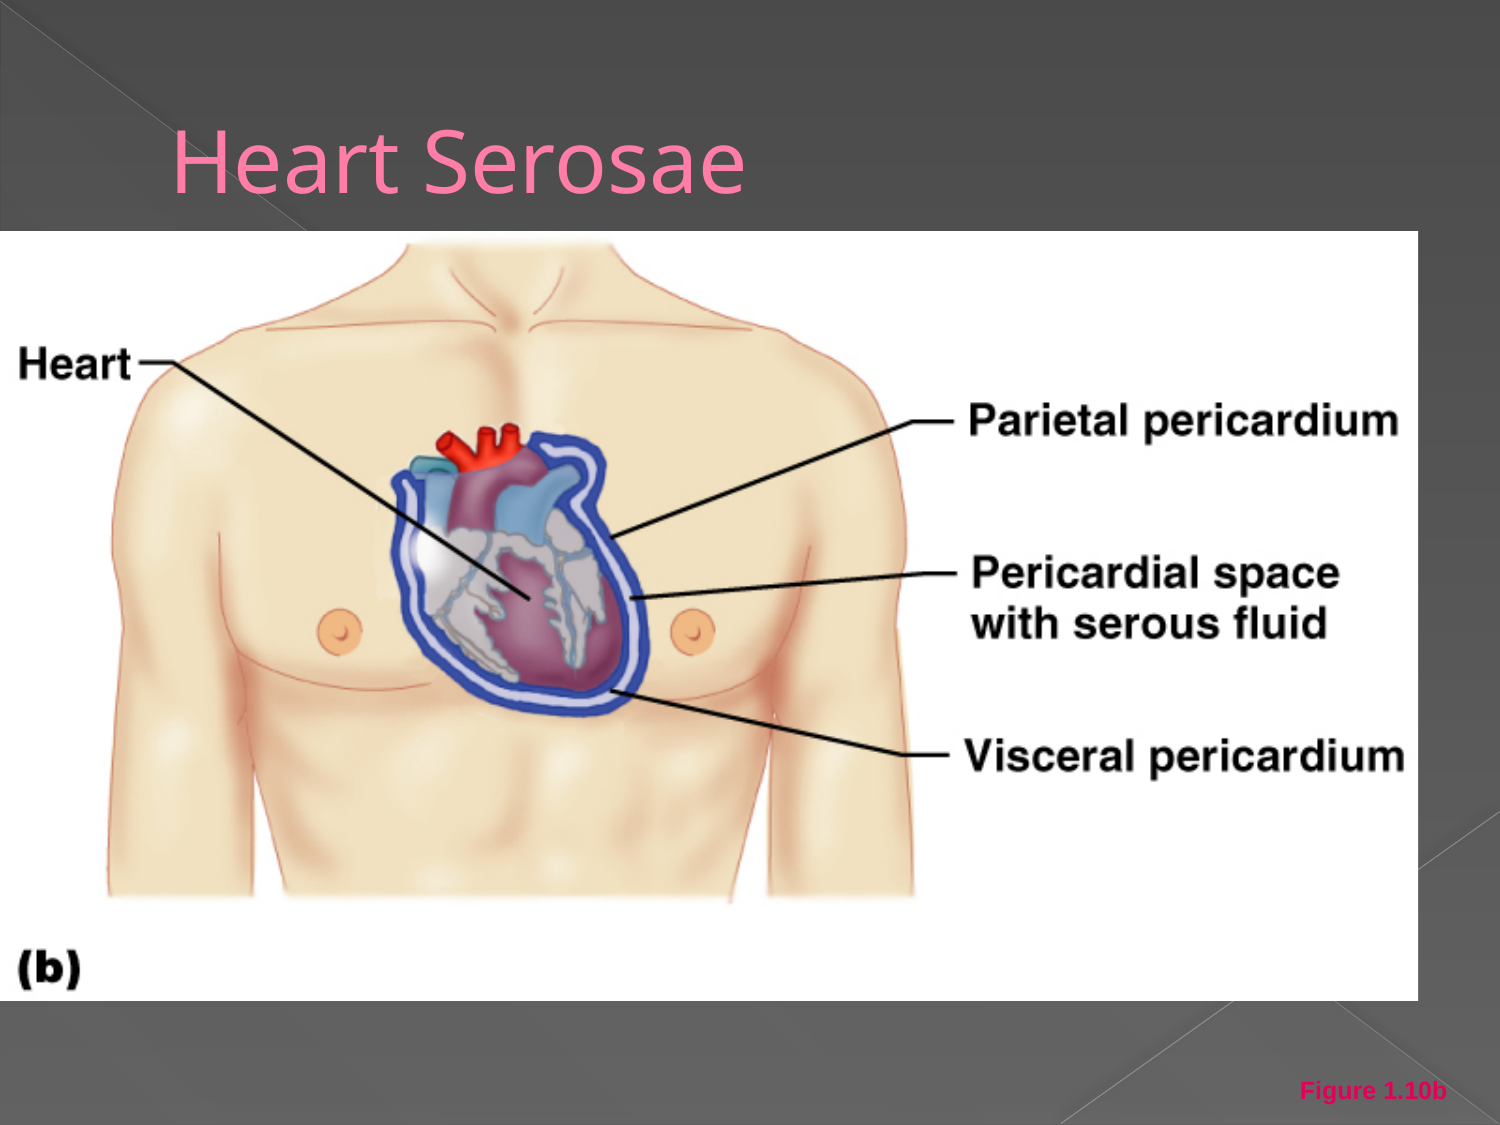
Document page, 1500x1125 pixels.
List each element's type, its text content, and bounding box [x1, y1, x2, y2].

title Heart Serosae [75, 43, 1425, 274]
picture [0, 230, 1419, 1001]
text_box Figure 1.10b [1200, 1067, 1463, 1113]
